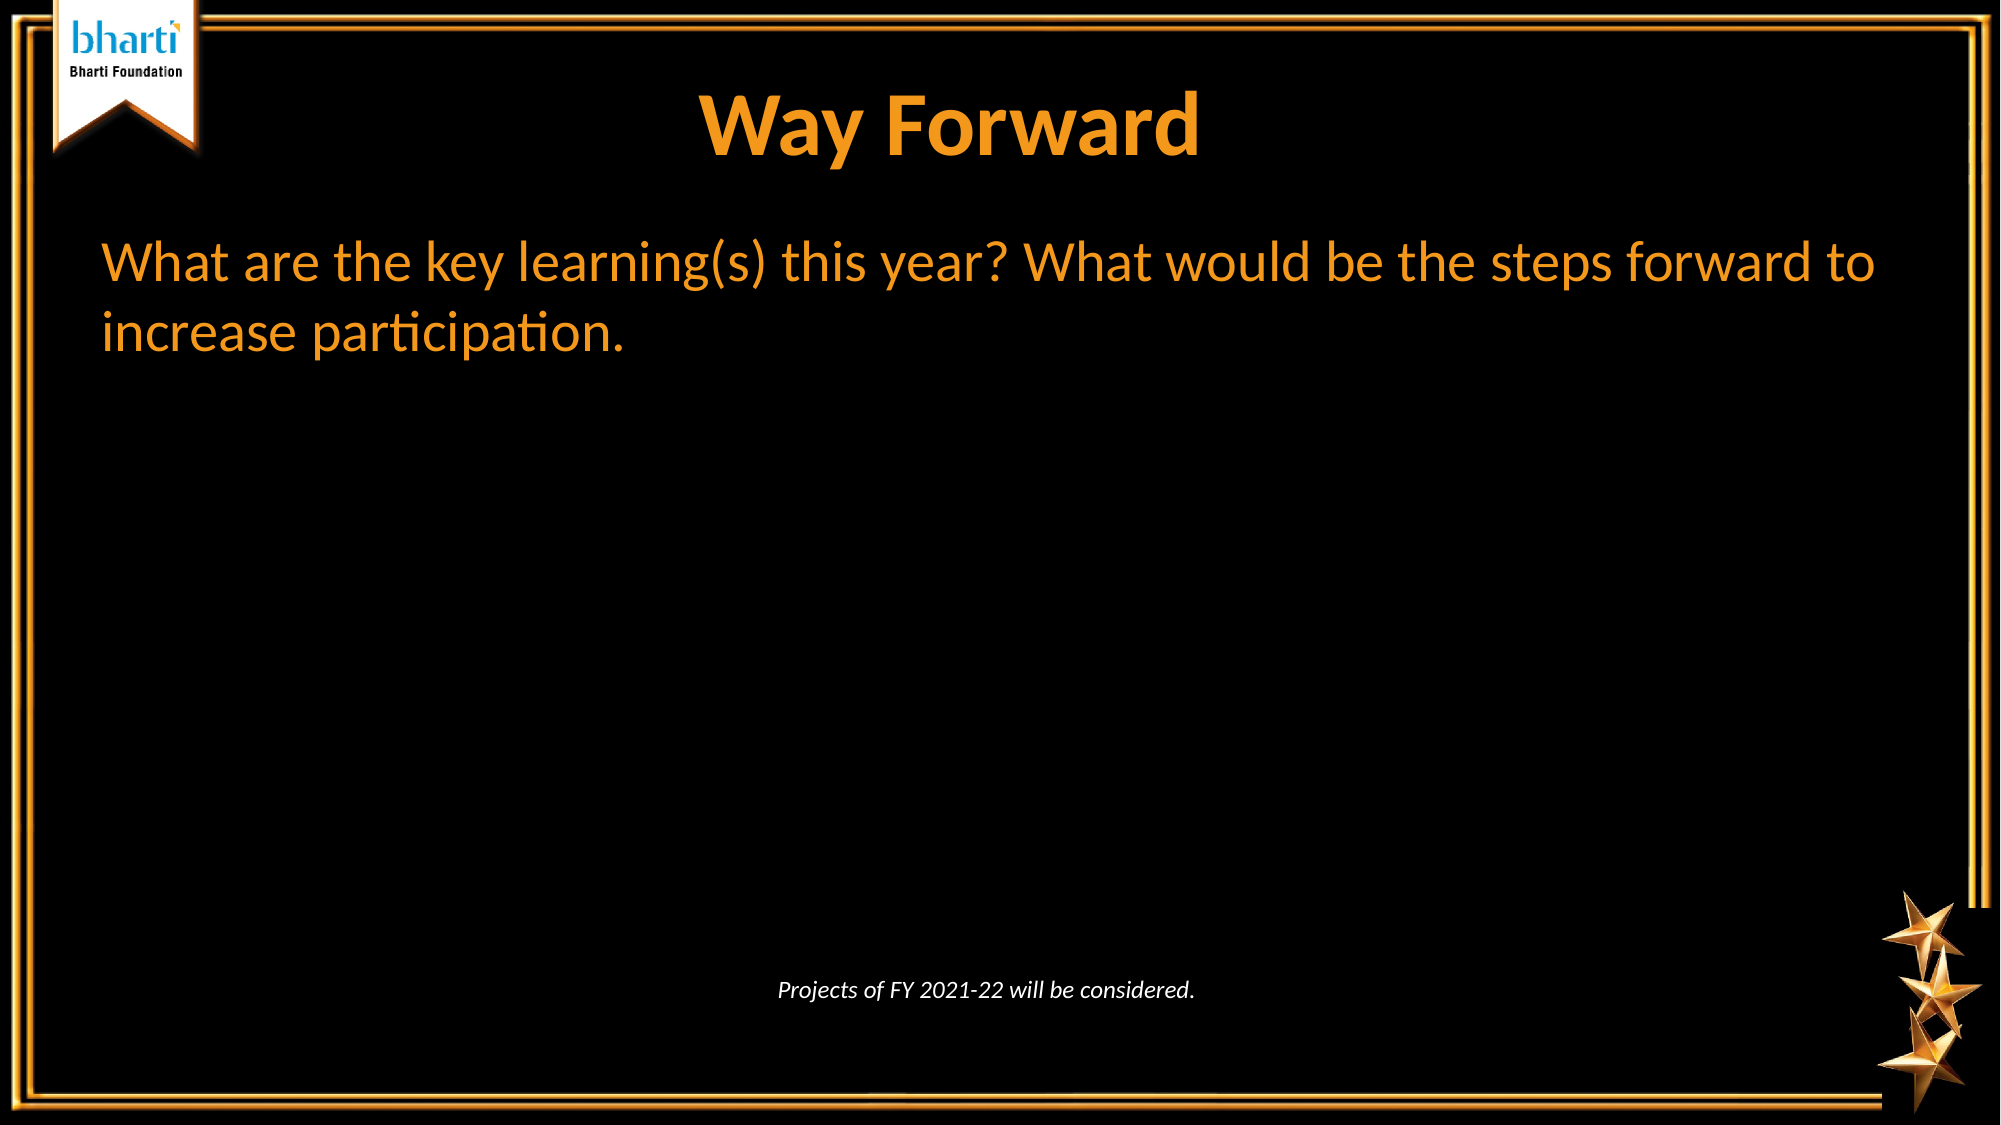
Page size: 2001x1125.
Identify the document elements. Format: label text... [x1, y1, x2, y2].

text_box Projects of FY 2021-22 will be considered. [762, 966, 1318, 1012]
picture [0, 0, 2001, 1125]
text_box Way Forward [626, 56, 1275, 181]
text_box What are the key learning(s) this year? What would be the steps forward to increase participation. [86, 215, 2000, 371]
